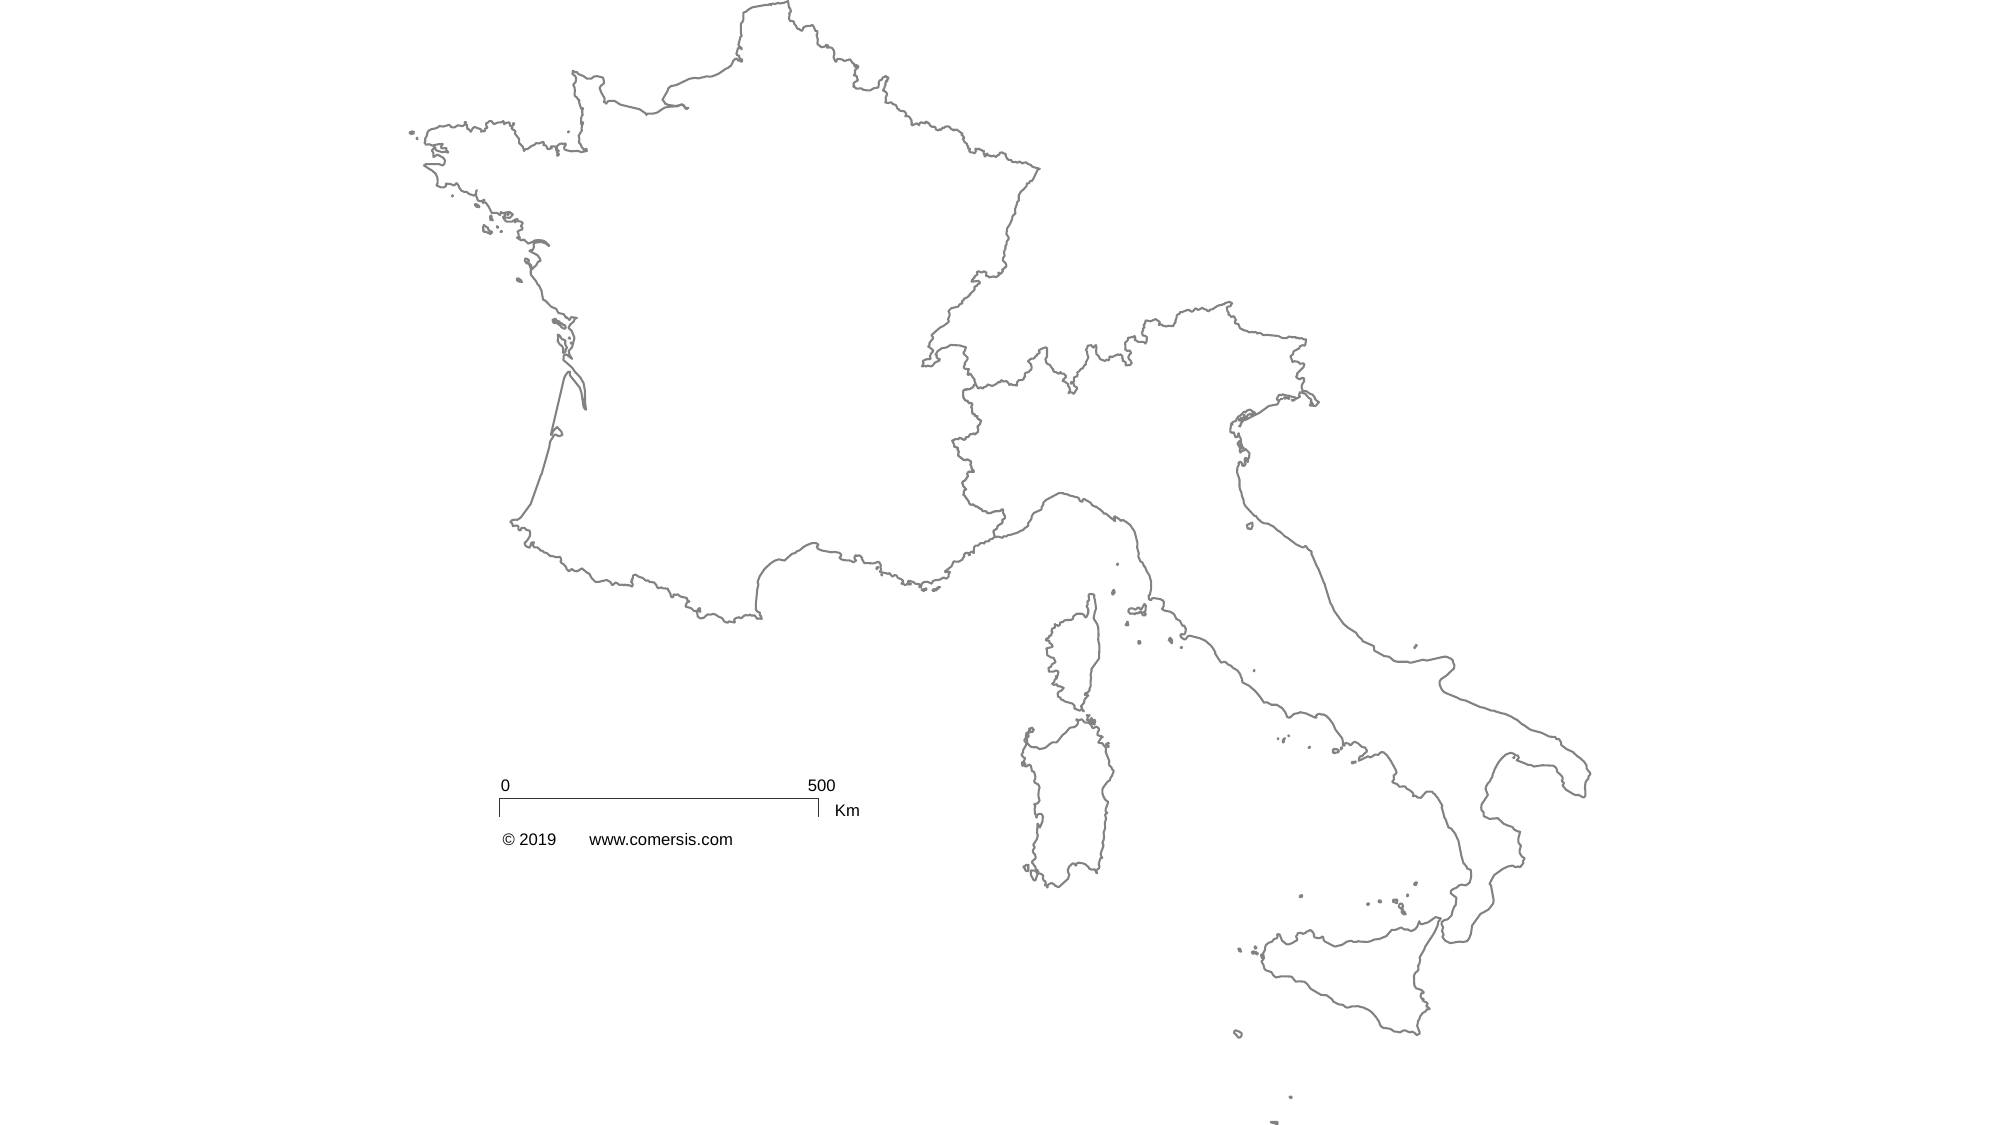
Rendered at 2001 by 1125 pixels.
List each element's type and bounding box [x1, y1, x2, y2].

text_box [408, 0, 1592, 1125]
